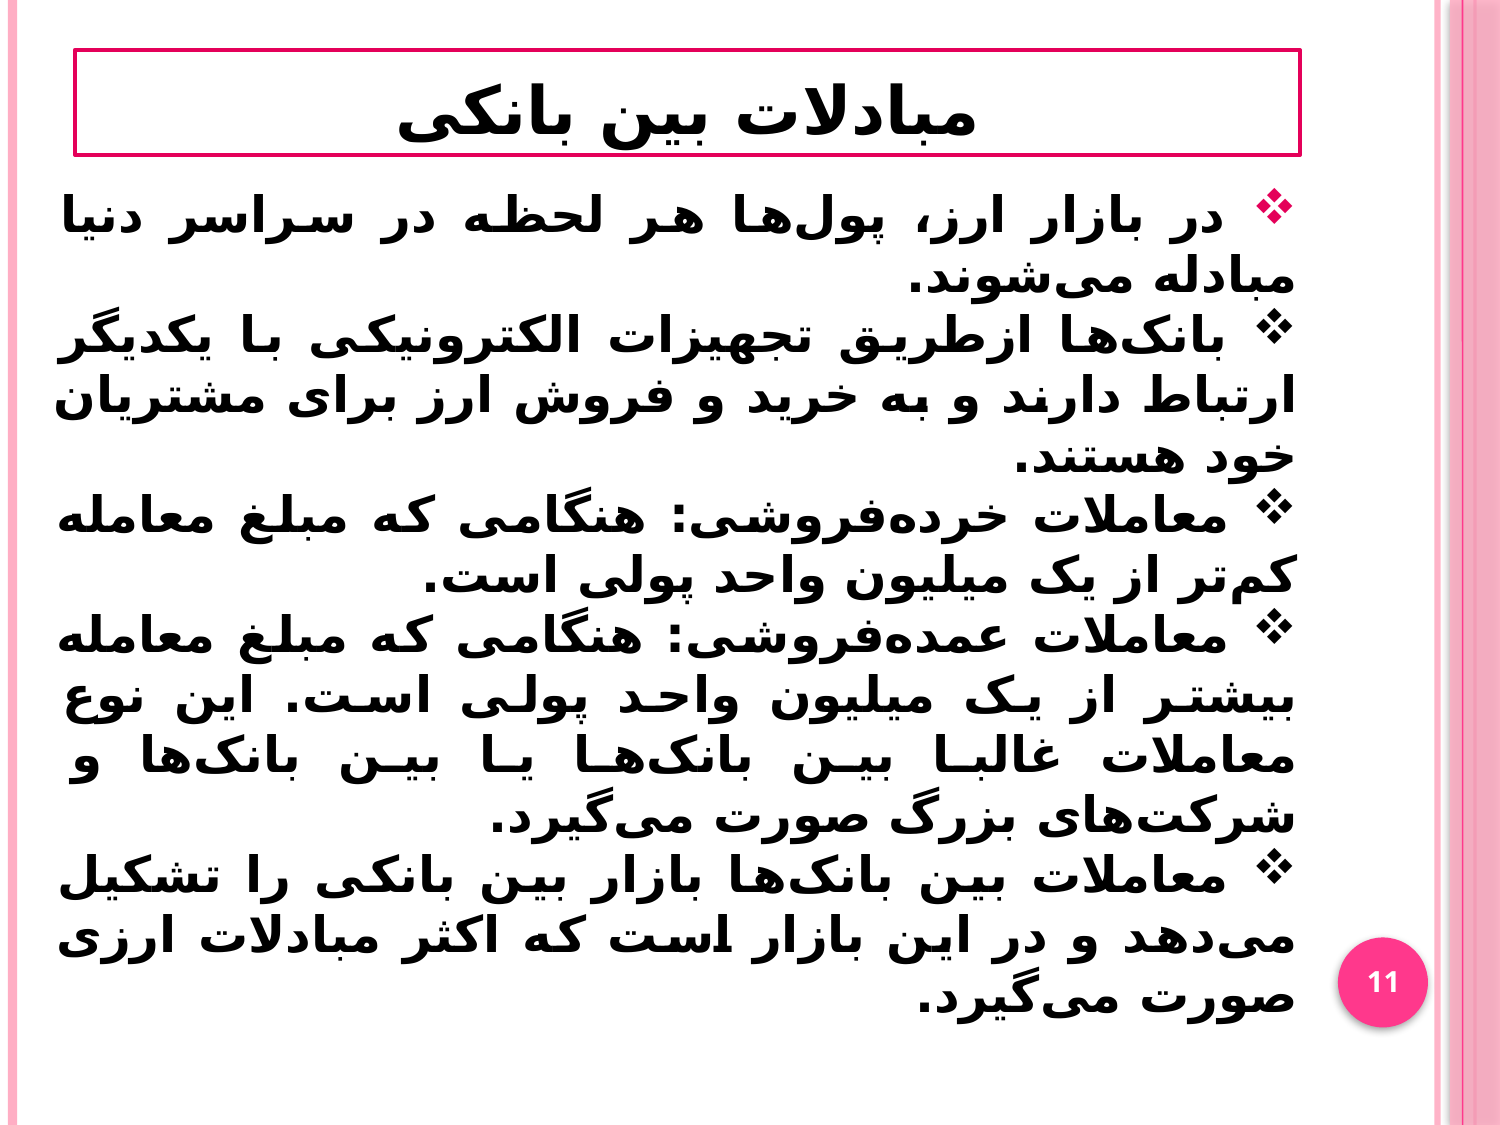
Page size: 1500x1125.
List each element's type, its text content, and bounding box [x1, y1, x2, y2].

text_box در بازار ارز، پول‌ها هر لحظه در سراسر دنیا مبادله می‌شوند. بانک‌ها ازطریق تجهیزات الکترونیکی با یکدیگر ارتباط دارند و به خرید و فروش ارز برای مشتریان خود هستند. معاملات خرده‌فروشی: هنگامی که مبلغ معامله کم‌تر از یک میلیون واحد پولی است. معاملات عمده‌فروشی: هنگامی که مبلغ معامله بیشتر از یک میلیون واحد پولی است. این نوع معاملات غالبا بین بانک‌ها یا بین بانک‌ها و شرکت‌های بزرگ صورت می‌گیرد. معاملات بین بانک‌ها بازار بین بانکی را تشکیل می‌دهد و در این بازار است که اکثر مبادلات ارزی صورت می‌گیرد. [37, 174, 1313, 1100]
slide_number 11 [1333, 940, 1434, 1027]
text_box مبادلات بین بانکی [73, 48, 1302, 157]
